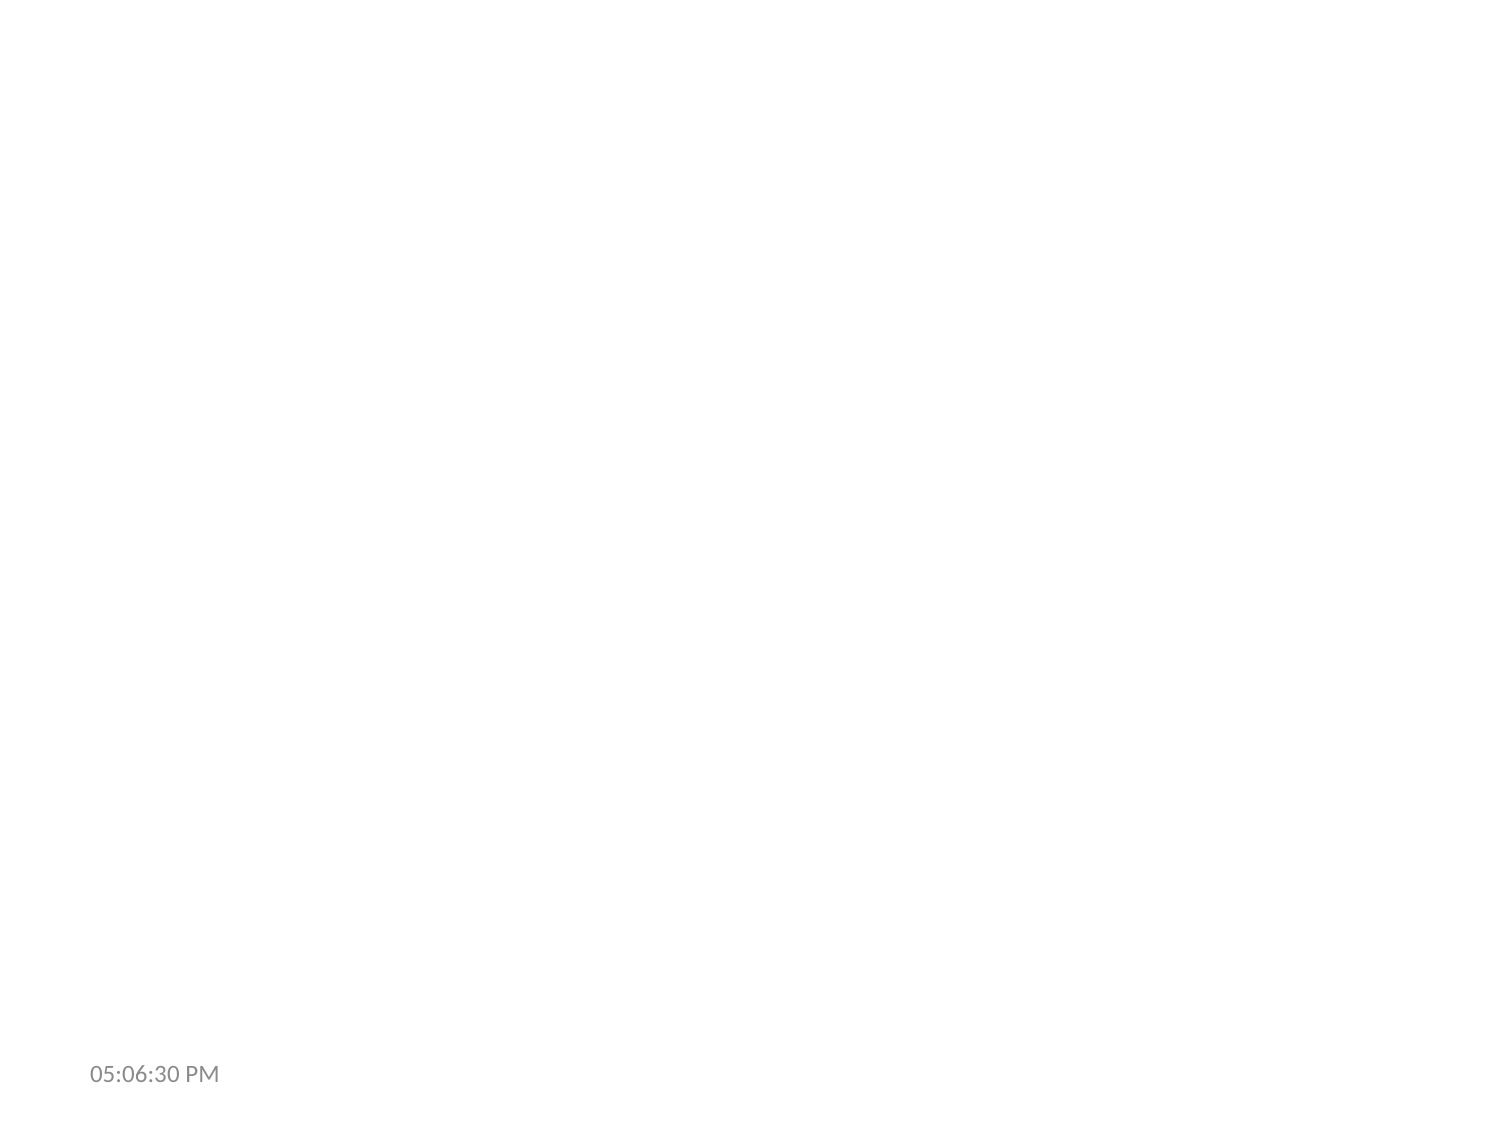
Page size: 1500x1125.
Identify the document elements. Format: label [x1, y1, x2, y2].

slide_number [75, 1042, 425, 1103]
